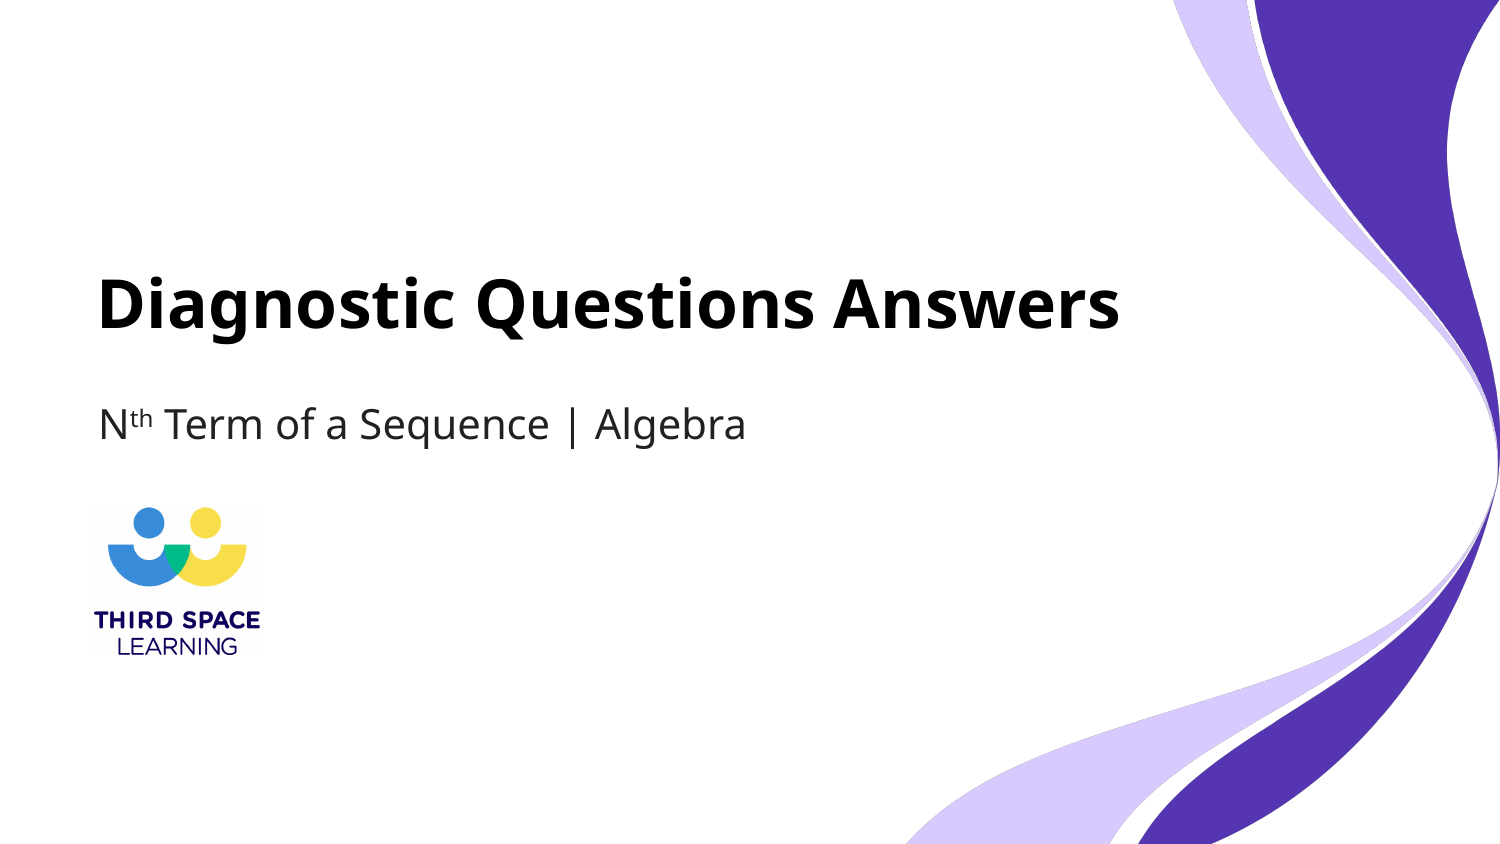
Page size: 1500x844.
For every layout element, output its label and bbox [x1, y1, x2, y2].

picture [94, 507, 260, 655]
picture [901, 0, 1500, 844]
